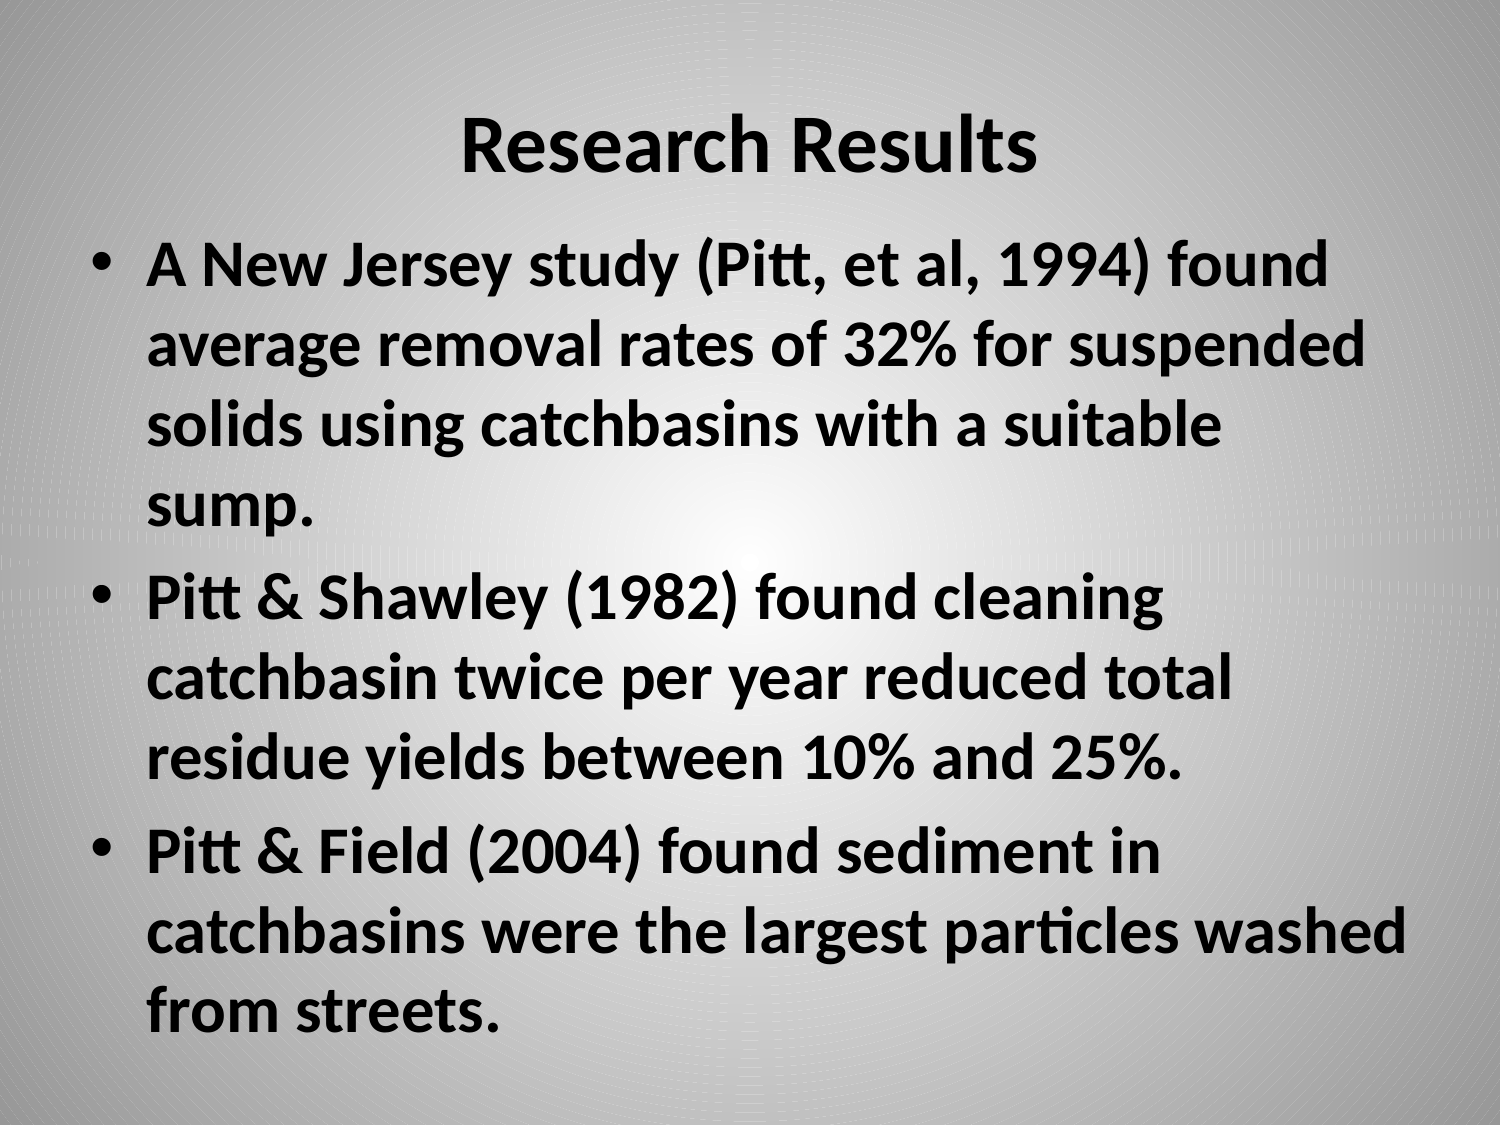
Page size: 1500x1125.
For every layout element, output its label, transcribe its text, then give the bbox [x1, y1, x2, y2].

title Research Results [75, 45, 1425, 212]
list A New Jersey study (Pitt, et al, 1994) found average removal rates of 32% for suspended solids using catchbasins with a suitable sump. Pitt & Shawley (1982) found cleaning catchbasin twice per year reduced total residue yields between 10% and 25%. Pitt & Field (2004) found sediment in catchbasins were the largest particles washed from streets. [75, 212, 1425, 1088]
